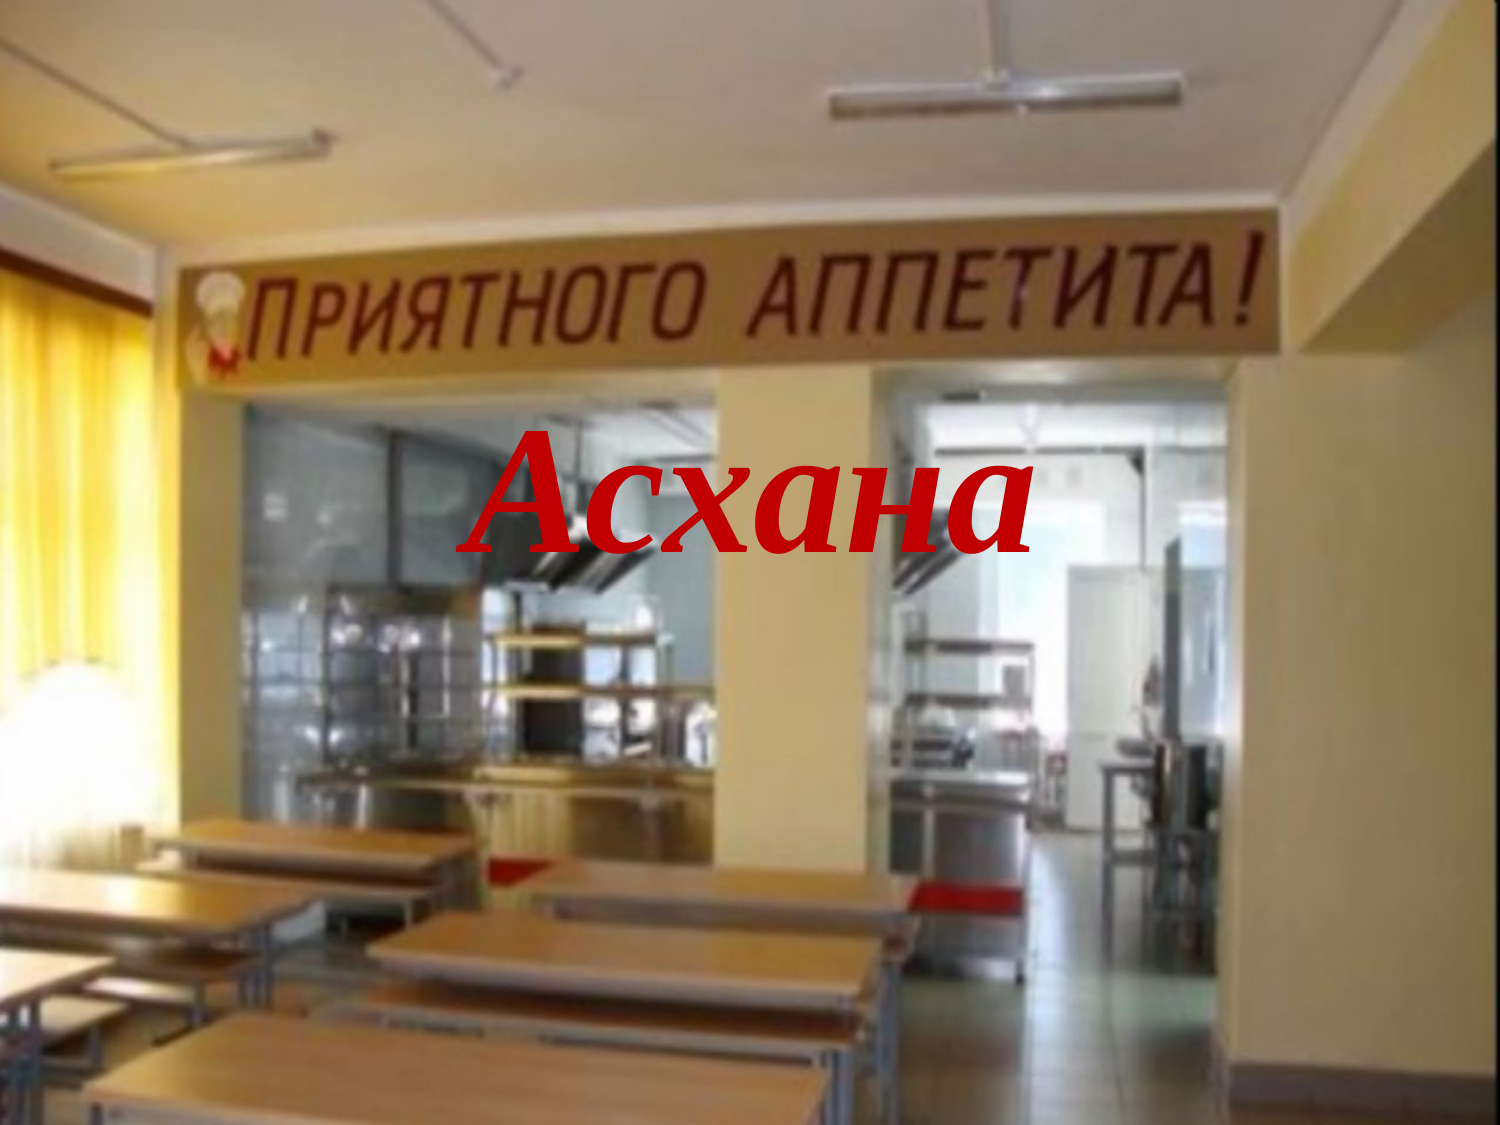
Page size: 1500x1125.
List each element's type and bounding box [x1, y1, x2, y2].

list [0, 0, 1500, 1125]
